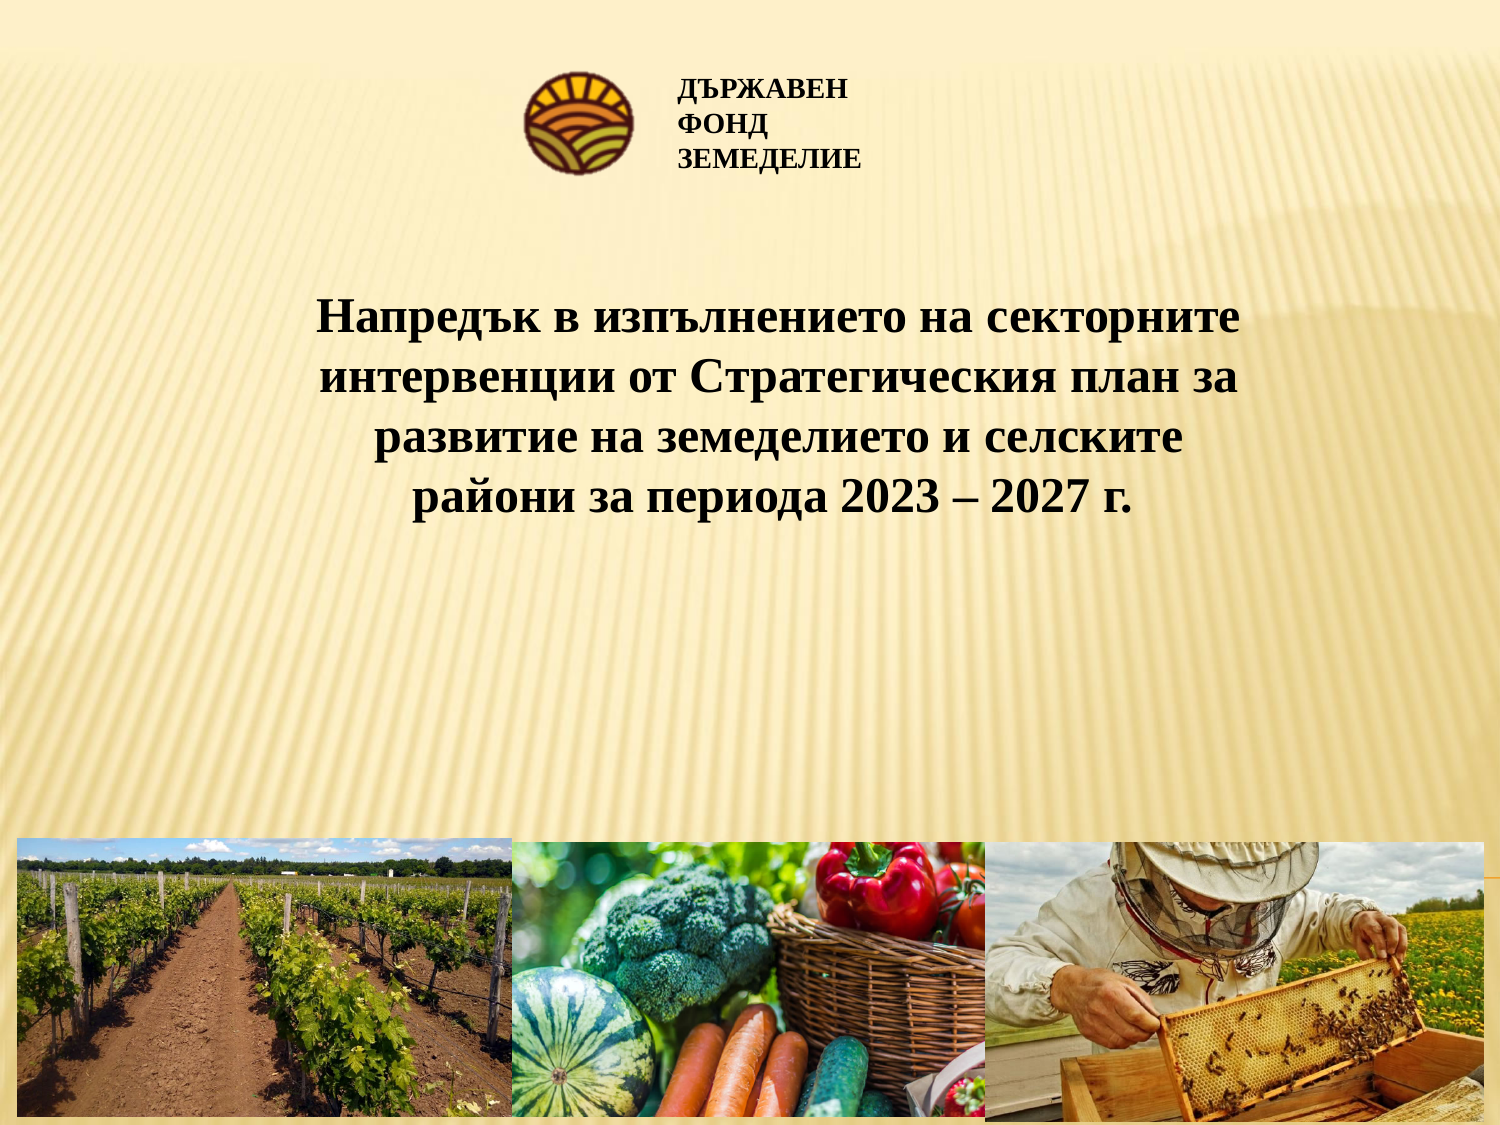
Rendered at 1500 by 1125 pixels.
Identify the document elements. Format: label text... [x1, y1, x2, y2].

text_box ДЪРЖАВЕН ФОНД ЗЕМЕДЕЛИЕ [662, 62, 896, 183]
picture [0, 0, 1500, 1125]
text_box Напредък в изпълнението на секторните интервенции от Стратегическия план за развитие на земеделието и селските райони за периода 2023 – 2027 г. [285, 274, 1273, 530]
